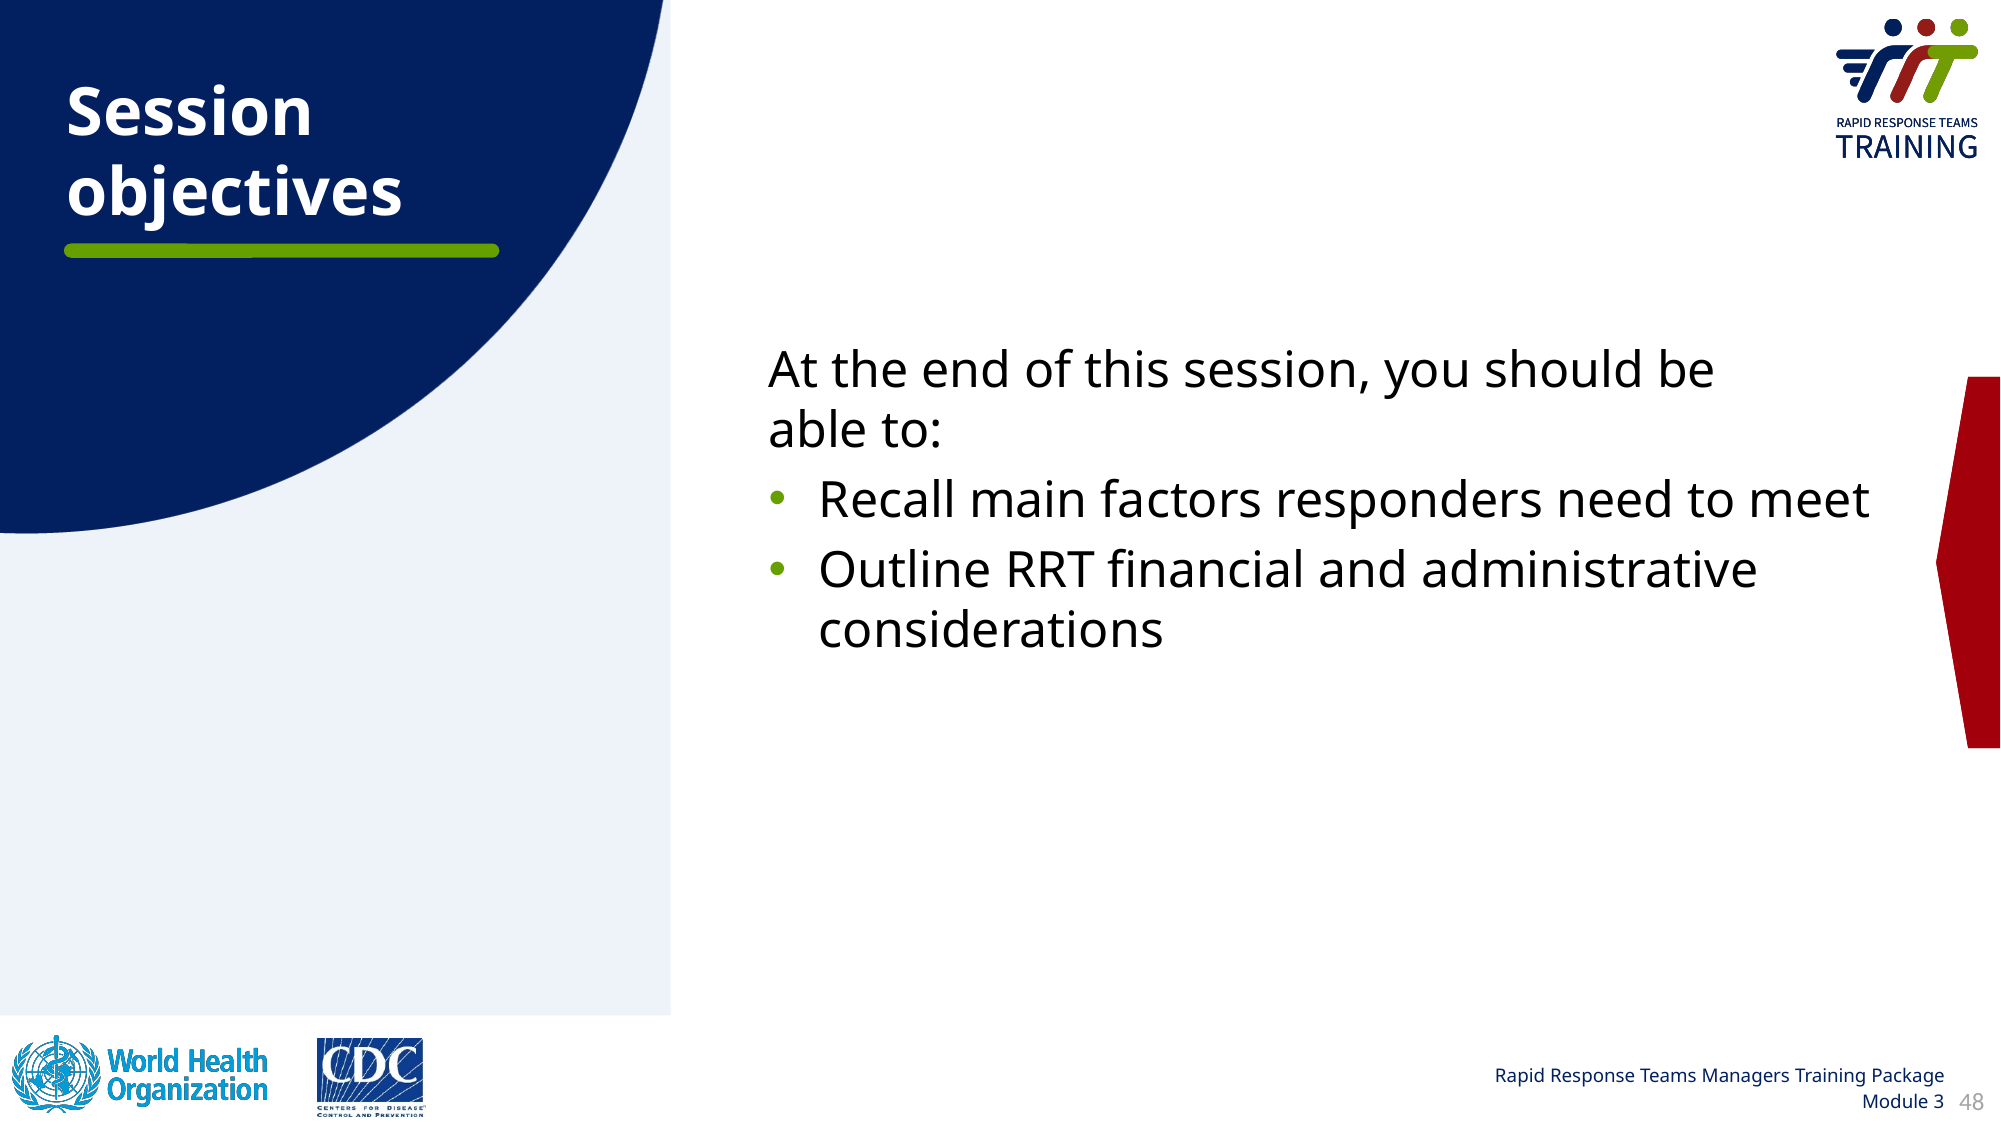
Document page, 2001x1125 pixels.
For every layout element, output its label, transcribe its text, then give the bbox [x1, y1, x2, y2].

picture [1835, 19, 1978, 167]
picture [34, 1054, 43, 1078]
text_box [1936, 376, 2000, 749]
text_box At the end of this session, you should be able to: Recall main factors responders need to meet Outline RRT financial and administrative considerations [755, 329, 1912, 736]
picture [12, 1035, 54, 1068]
picture [12, 1083, 48, 1113]
picture [317, 1038, 426, 1117]
picture [24, 1054, 36, 1087]
picture [22, 1062, 26, 1077]
picture [59, 1035, 267, 1113]
picture [0, 0, 670, 538]
text_box Session objectives [59, 61, 531, 237]
picture [71, 1053, 90, 1091]
picture [50, 1108, 62, 1113]
slide_number 48 [1934, 1077, 2000, 1125]
picture [30, 1083, 37, 1091]
picture [36, 1088, 78, 1105]
picture [40, 1062, 47, 1070]
picture [46, 1056, 54, 1062]
